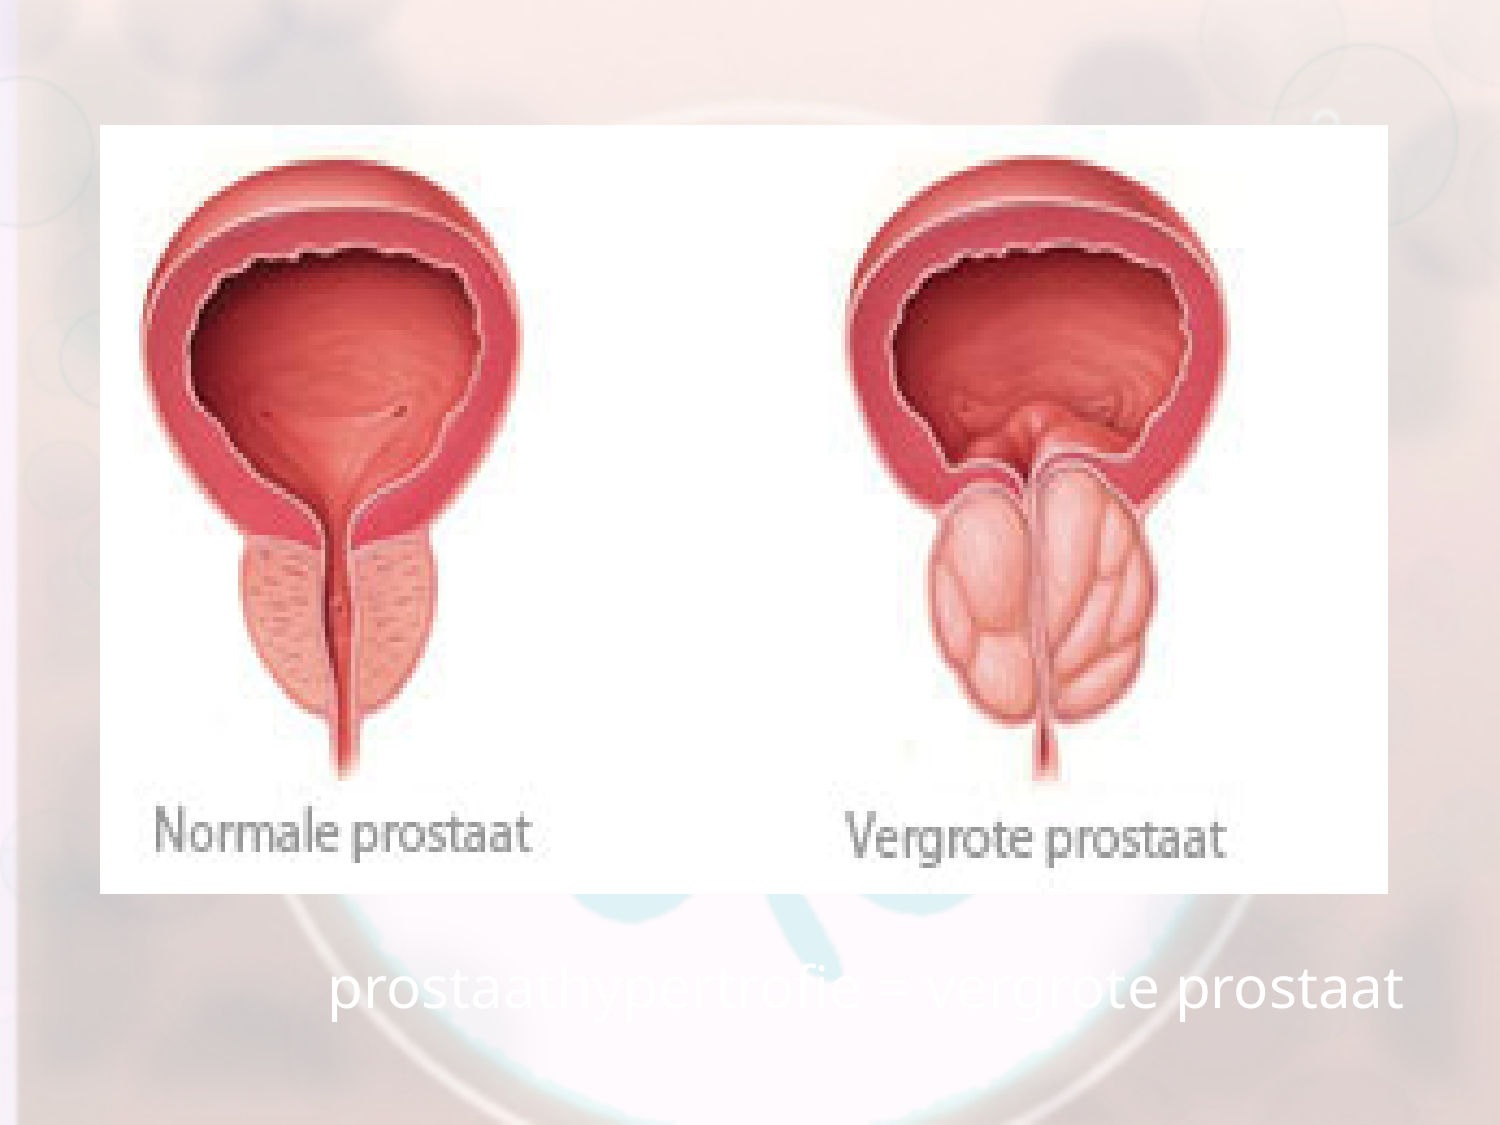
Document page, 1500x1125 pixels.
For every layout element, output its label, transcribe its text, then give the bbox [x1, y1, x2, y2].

picture [0, 0, 1500, 1125]
text_box prostaathypertrofie = vergrote prostaat [312, 942, 1500, 1028]
